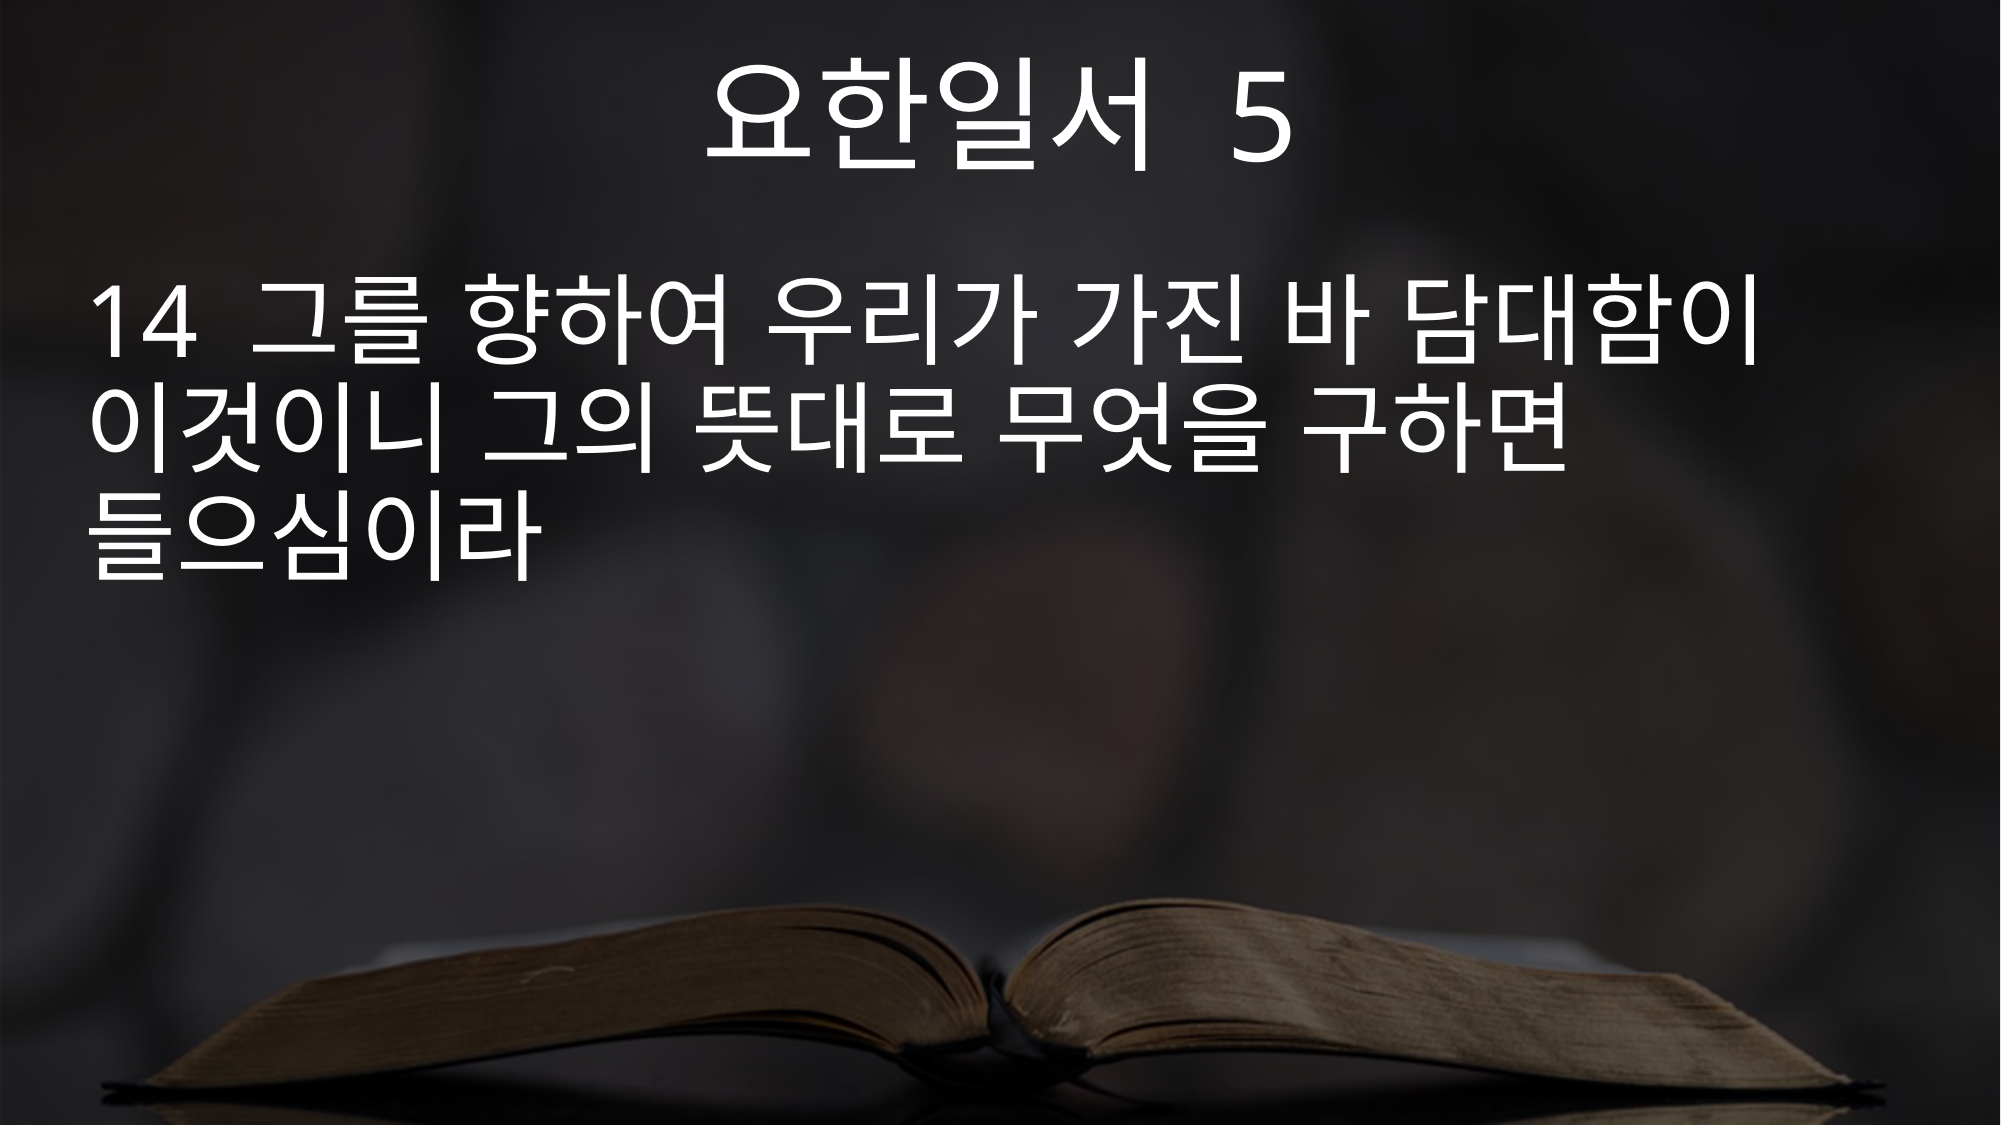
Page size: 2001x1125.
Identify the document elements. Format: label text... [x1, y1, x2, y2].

picture [0, 0, 2001, 1125]
footer 요한일서 5 [0, 32, 2000, 192]
list 14 그를 향하여 우리가 가진 바 담대함이 이것이니 그의 뜻대로 무엇을 구하면 들으심이라 [69, 263, 1953, 423]
